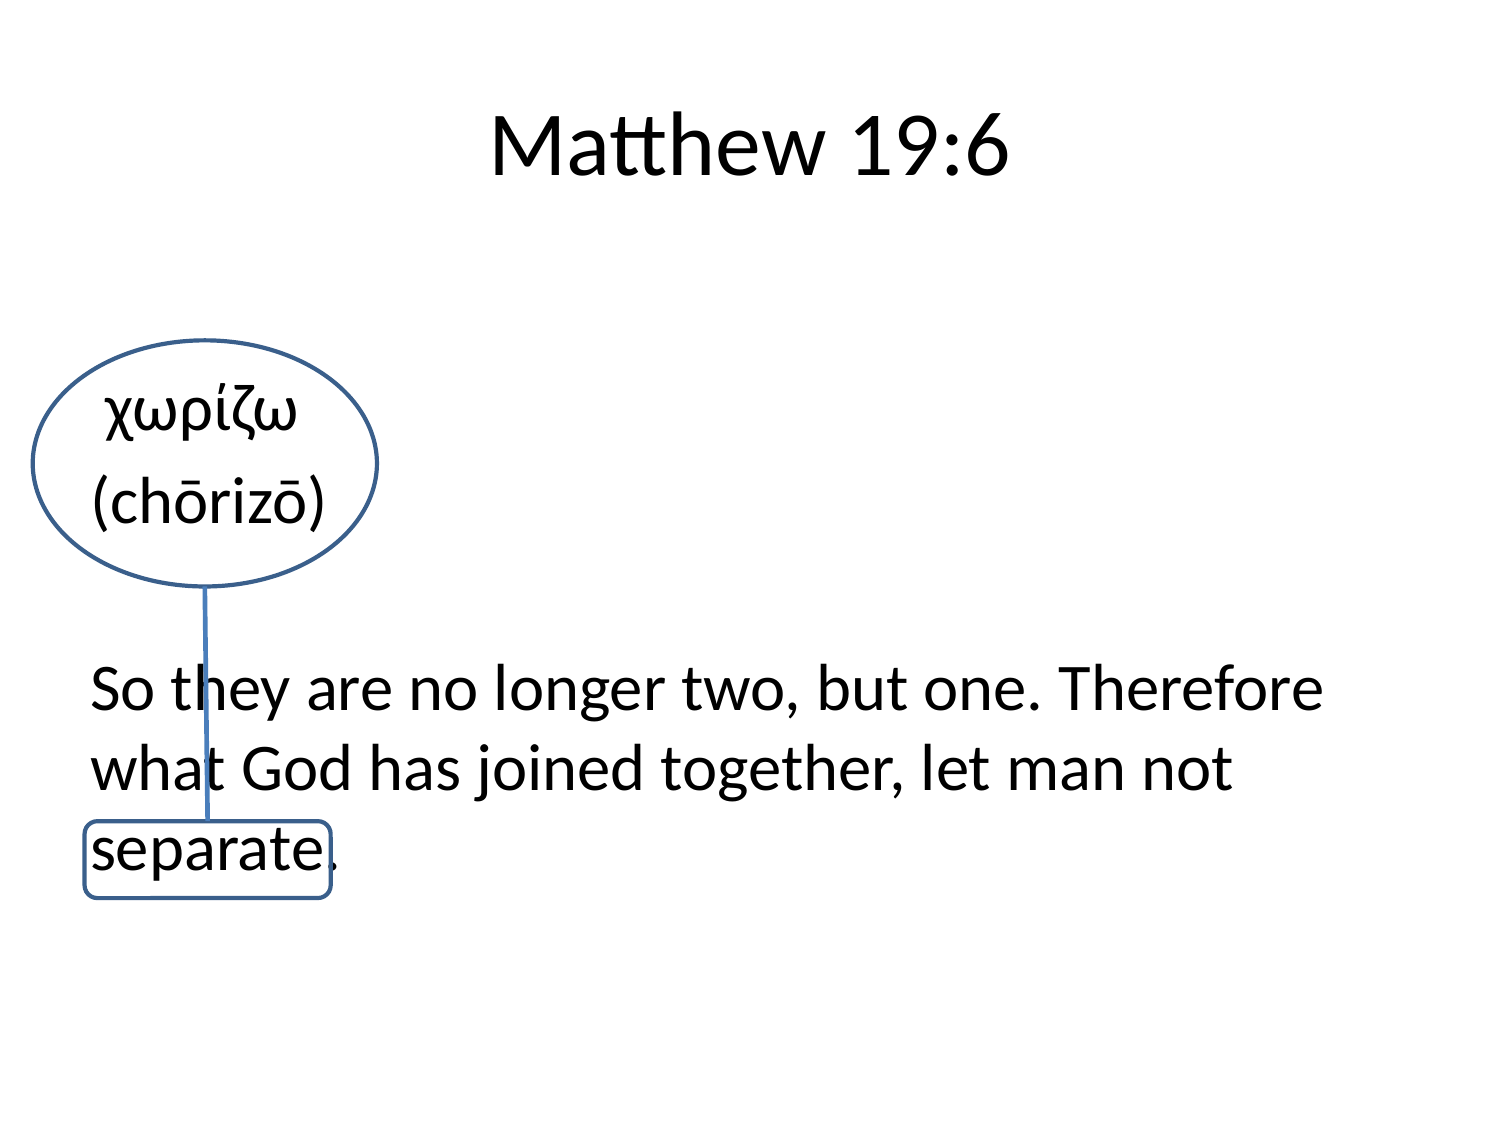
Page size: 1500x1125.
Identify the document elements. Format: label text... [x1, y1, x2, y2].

list χωρίζω (chōrizō) So they are no longer two, but one. Therefore what God has joined together, let man not separate. [75, 262, 1425, 1005]
text_box [30, 338, 380, 589]
text_box [82, 819, 333, 901]
title Matthew 19:6 [75, 45, 1425, 233]
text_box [204, 586, 208, 822]
